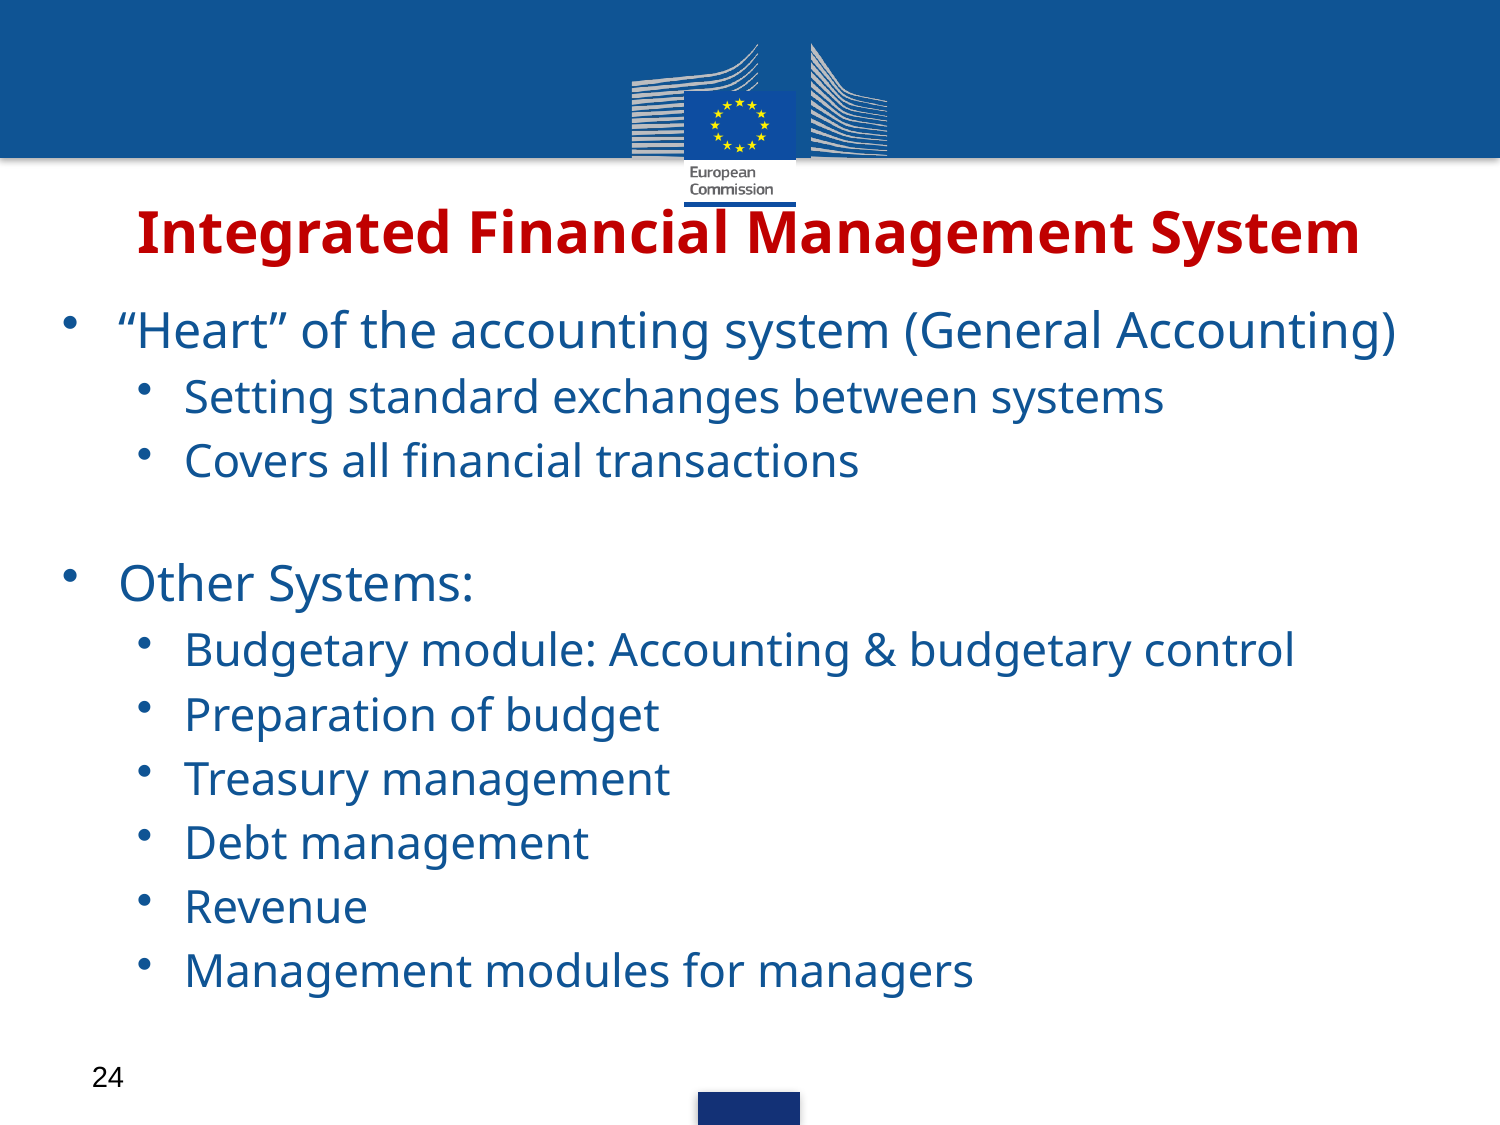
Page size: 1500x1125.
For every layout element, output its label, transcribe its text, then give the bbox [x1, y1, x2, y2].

title Integrated Financial Management System [0, 140, 1500, 321]
slide_number 24 [76, 1022, 553, 1102]
list “Heart” of the accounting system (General Accounting) Setting standard exchanges between systems Covers all financial transactions Other Systems: Budgetary module: Accounting & budgetary control Preparation of budget Treasury management Debt management Revenue Management modules for managers [46, 290, 1500, 1059]
